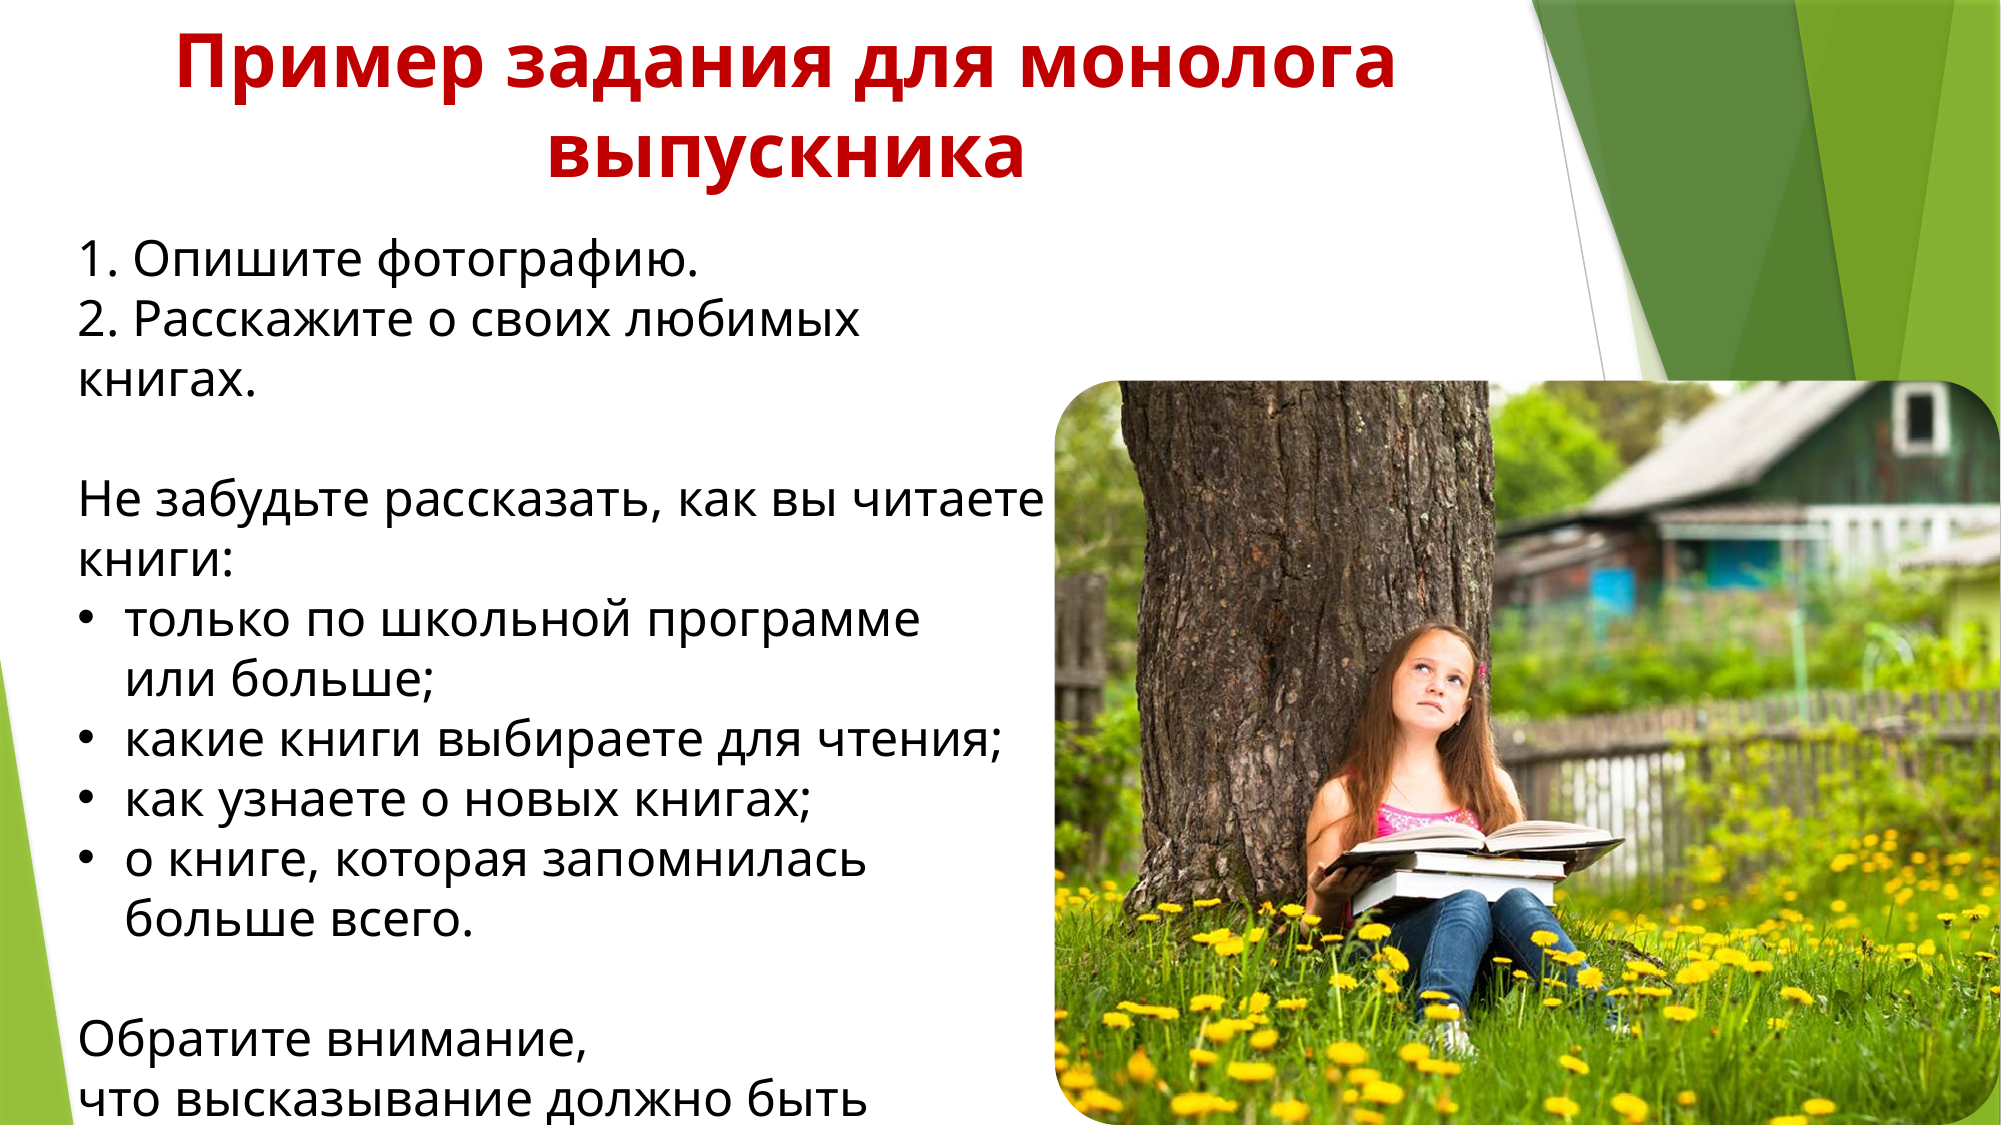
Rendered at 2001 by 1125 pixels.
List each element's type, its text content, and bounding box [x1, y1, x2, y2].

text_box 1. Опишите фотографию. 2. Расскажите о своих любимых книгах. Не забудьте рассказать, как вы читаете книги: только по школьной программе или больше; какие книги выбираете для чтения; как узнаете о новых книгах; о книге, которая запомнилась больше всего. Обратите внимание, что высказывание должно быть связным [62, 219, 1063, 1125]
text_box Пример задания для монолога выпускника [0, 4, 1574, 218]
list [1054, 380, 2000, 1125]
